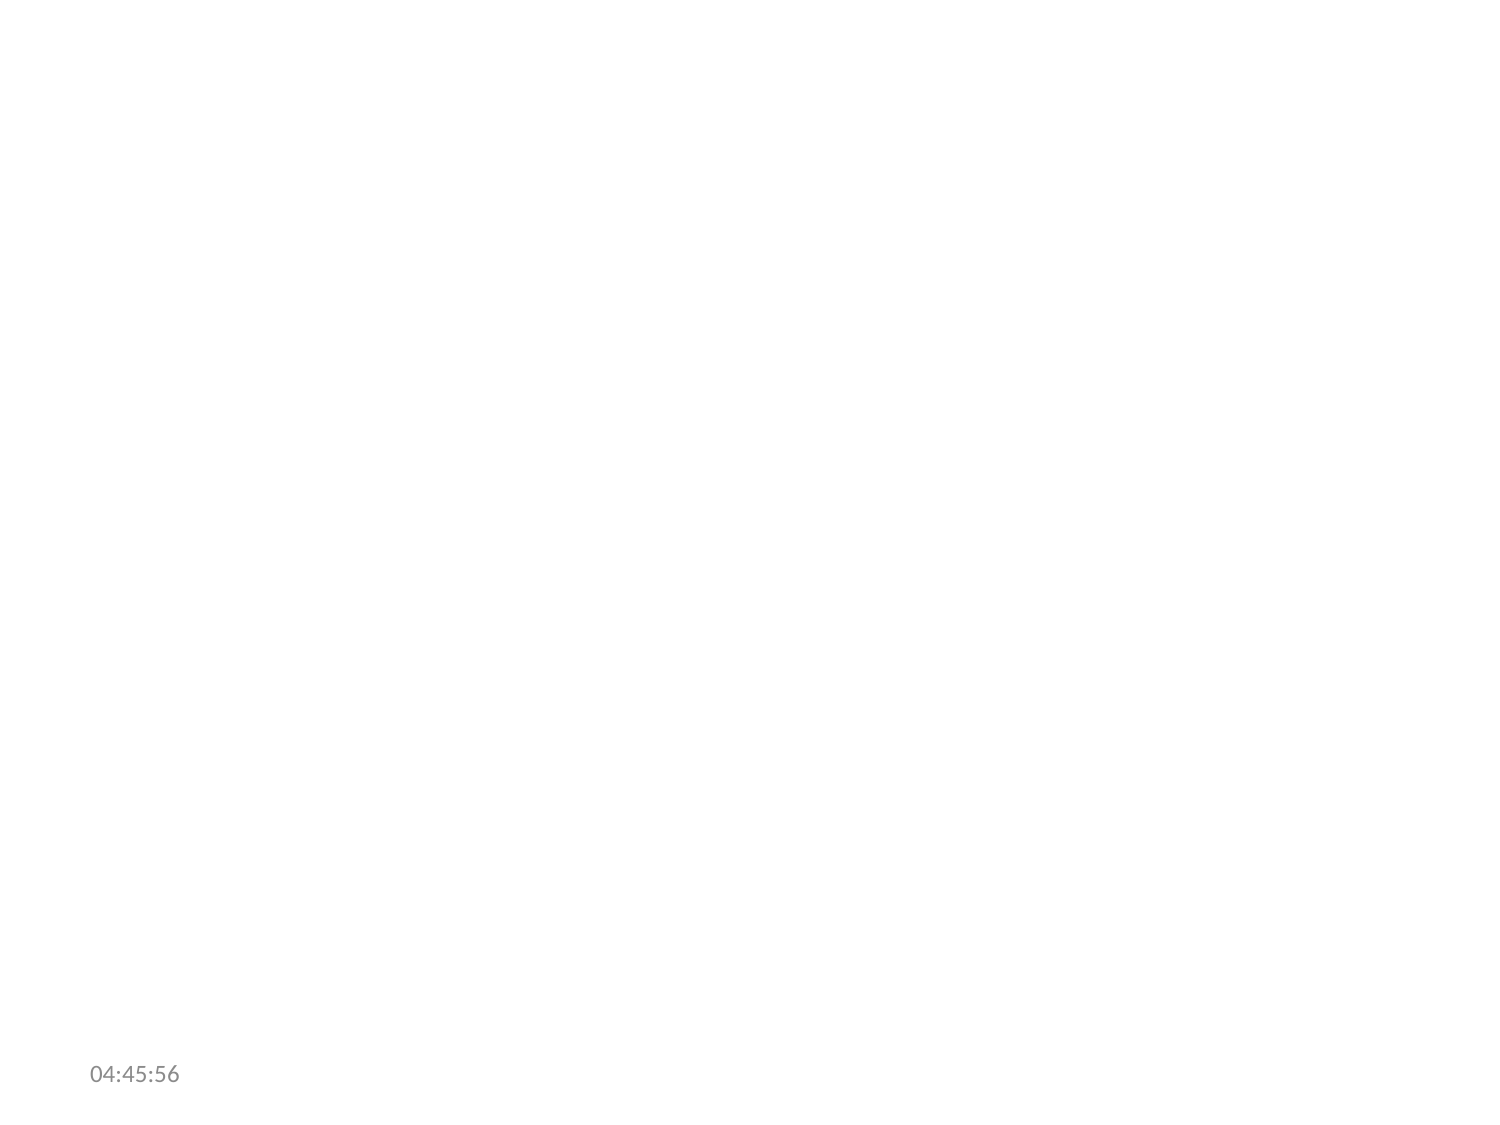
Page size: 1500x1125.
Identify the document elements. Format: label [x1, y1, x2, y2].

slide_number [75, 1042, 425, 1103]
